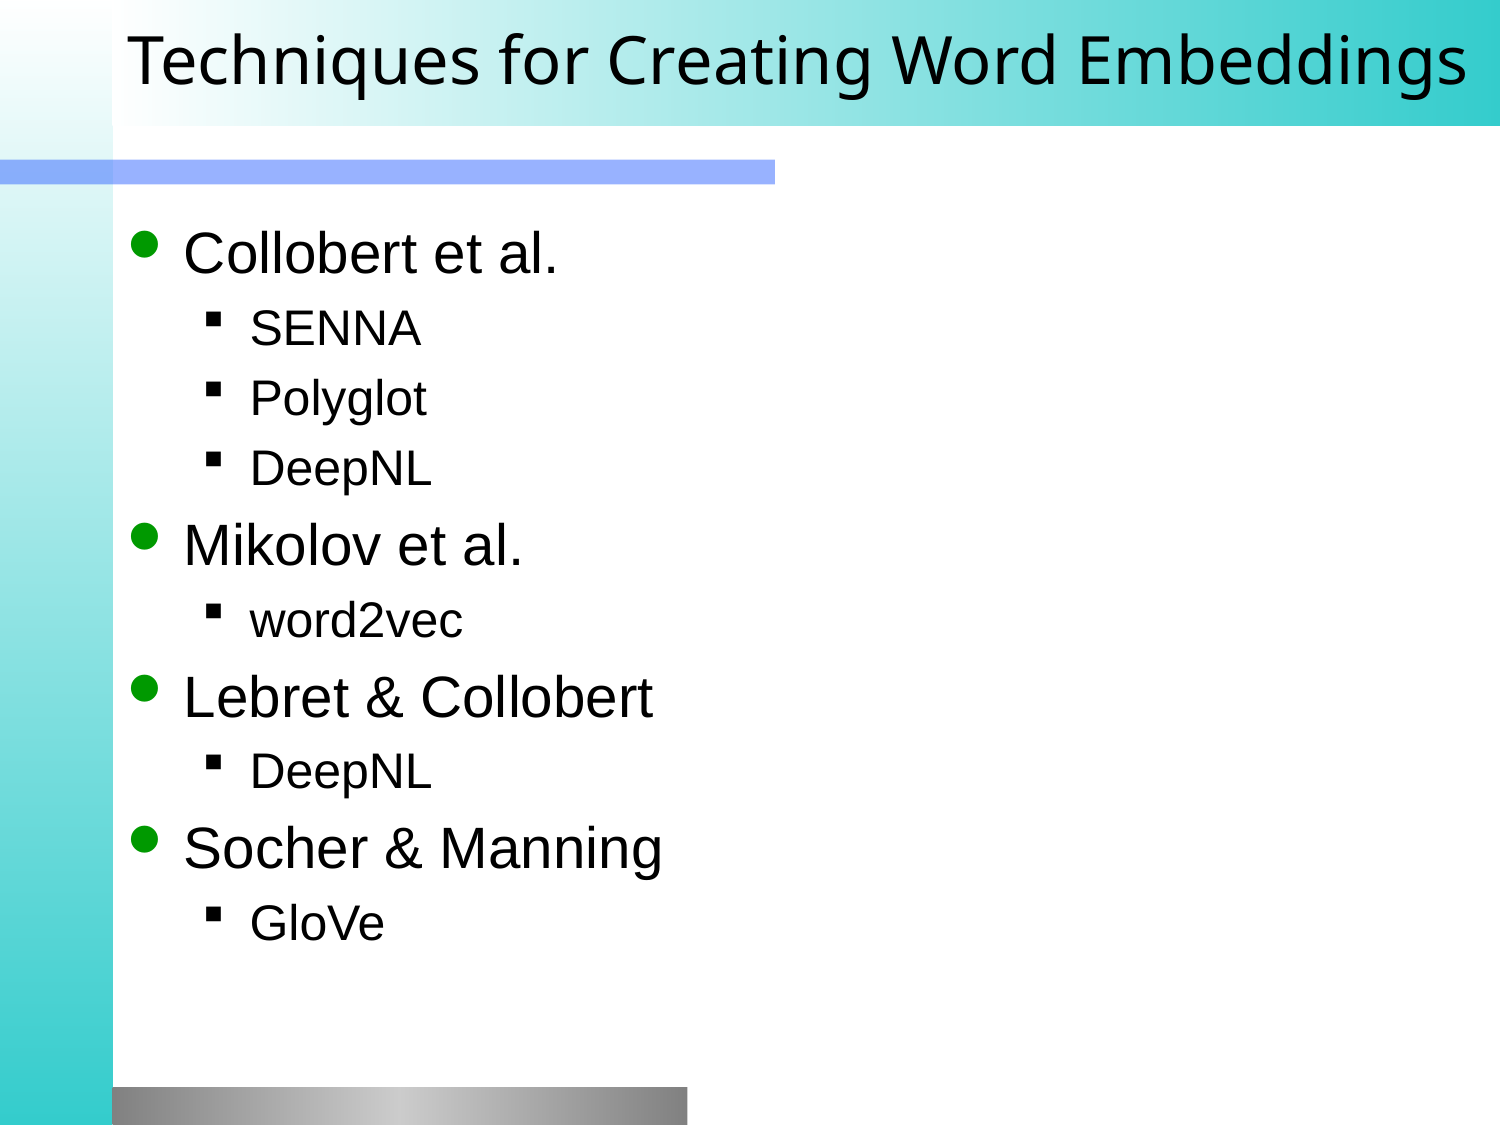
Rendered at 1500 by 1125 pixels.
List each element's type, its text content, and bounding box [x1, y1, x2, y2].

title Techniques for Creating Word Embeddings [112, 0, 1500, 121]
list Collobert et al. SENNA Polyglot DeepNL Mikolov et al. word2vec Lebret & Collobert DeepNL Socher & Manning GloVe [112, 207, 1388, 1073]
